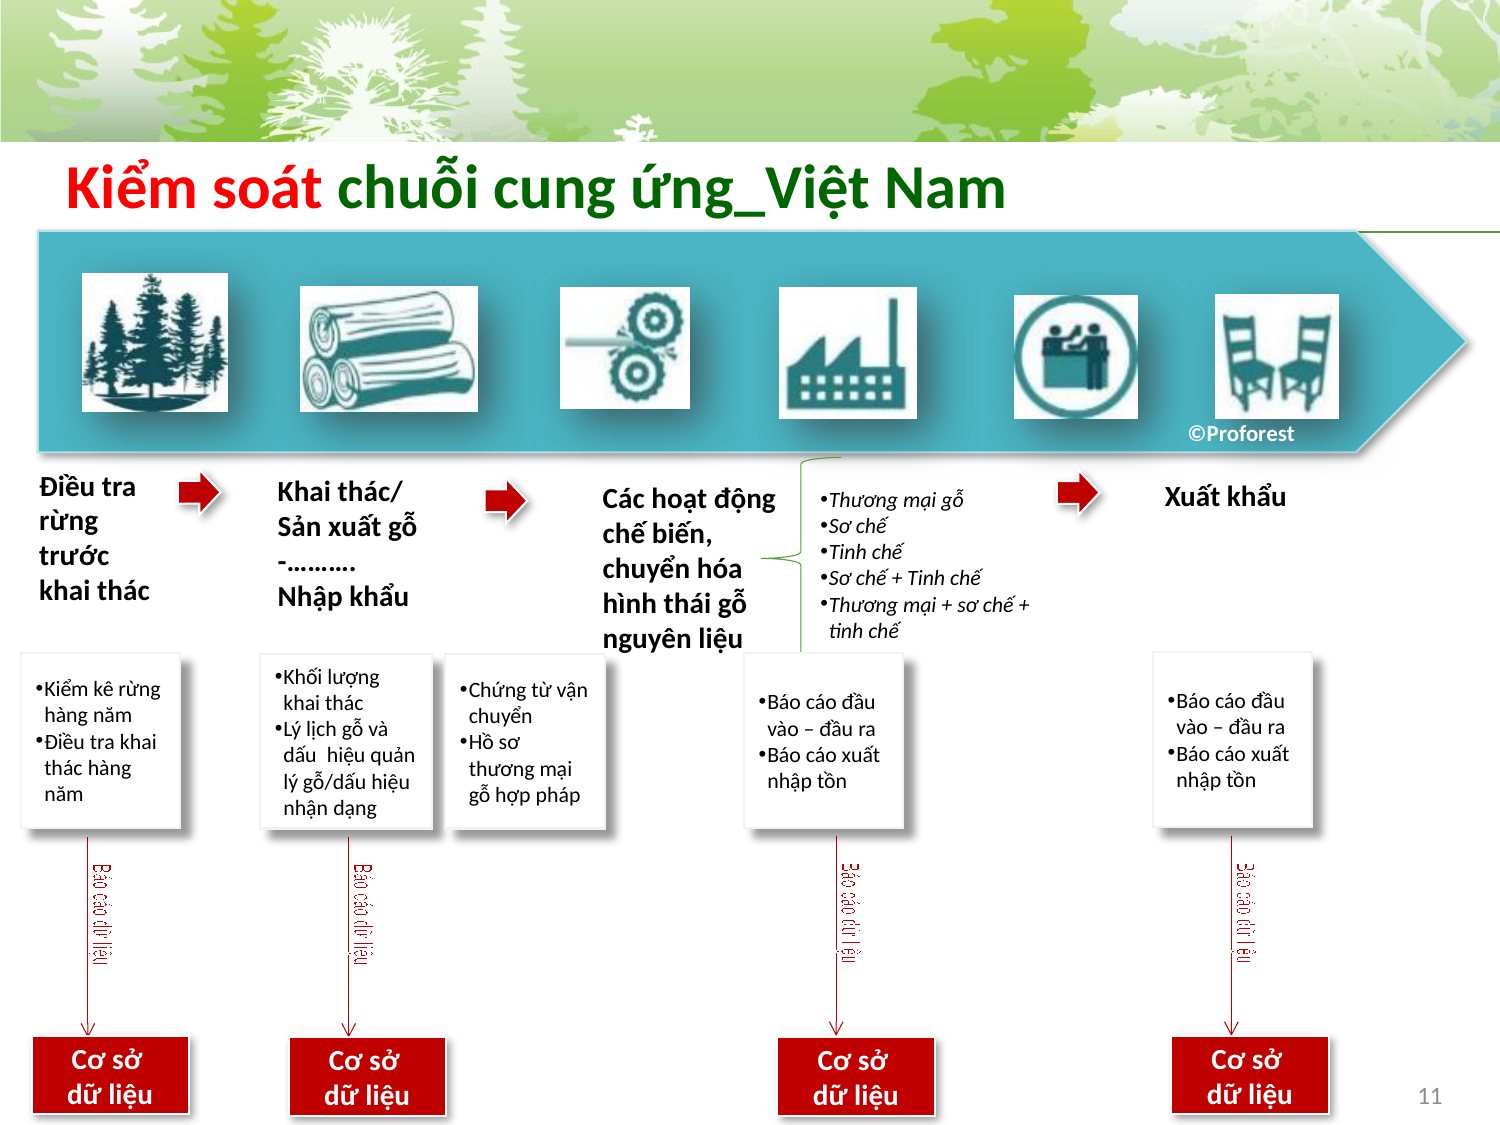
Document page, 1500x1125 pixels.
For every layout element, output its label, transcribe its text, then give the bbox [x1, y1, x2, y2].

text_box Chứng từ vận chuyển Hồ sơ thương mại gỗ hợp pháp [444, 653, 606, 830]
text_box [1055, 467, 1102, 518]
text_box Cơ sở dữ liệu [31, 1035, 190, 1115]
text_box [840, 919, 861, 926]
text_box Cơ sở dữ liệu [776, 1036, 936, 1117]
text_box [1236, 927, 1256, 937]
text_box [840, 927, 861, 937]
slide_number 11 [1120, 1065, 1458, 1125]
text_box Thương mại gỗ Sơ chế Tinh chế Sơ chế + Tinh chế Thương mại + sơ chế + tinh chế [842, 477, 1074, 651]
text_box Khai thác/ Sản xuất gỗ -………. Nhập khẩu [262, 464, 433, 620]
picture [0, 0, 1500, 142]
text_box Báo cáo đầu vào – đầu ra Báo cáo xuất nhập tồn [743, 652, 904, 829]
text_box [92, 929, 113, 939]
text_box [483, 475, 529, 527]
text_box [176, 466, 223, 518]
text_box Các hoạt động chế biến, chuyển hóa hình thái gỗ nguyên liệu [588, 472, 800, 662]
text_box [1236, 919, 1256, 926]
text_box Điều tra rừng trước khai thác [24, 459, 165, 614]
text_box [37, 230, 1467, 453]
text_box Báo cáo đầu vào – đầu ra Báo cáo xuất nhập tồn [1152, 651, 1313, 828]
text_box Khối lượng khai thác Lý lịch gỗ và dấu hiệu quản lý gỗ/dấu hiệu nhận dạng [259, 653, 433, 830]
text_box [760, 456, 842, 652]
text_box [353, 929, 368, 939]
text_box Xuất khẩu [1149, 469, 1350, 520]
text_box Cơ sở dữ liệu [288, 1036, 447, 1117]
text_box Kiểm kê rừng hàng năm Điều tra khai thác hàng năm [20, 652, 181, 829]
title Kiểm soát chuỗi cung ứng_Việt Nam [51, 139, 1346, 230]
text_box Cơ sở dữ liệu [1170, 1035, 1330, 1065]
